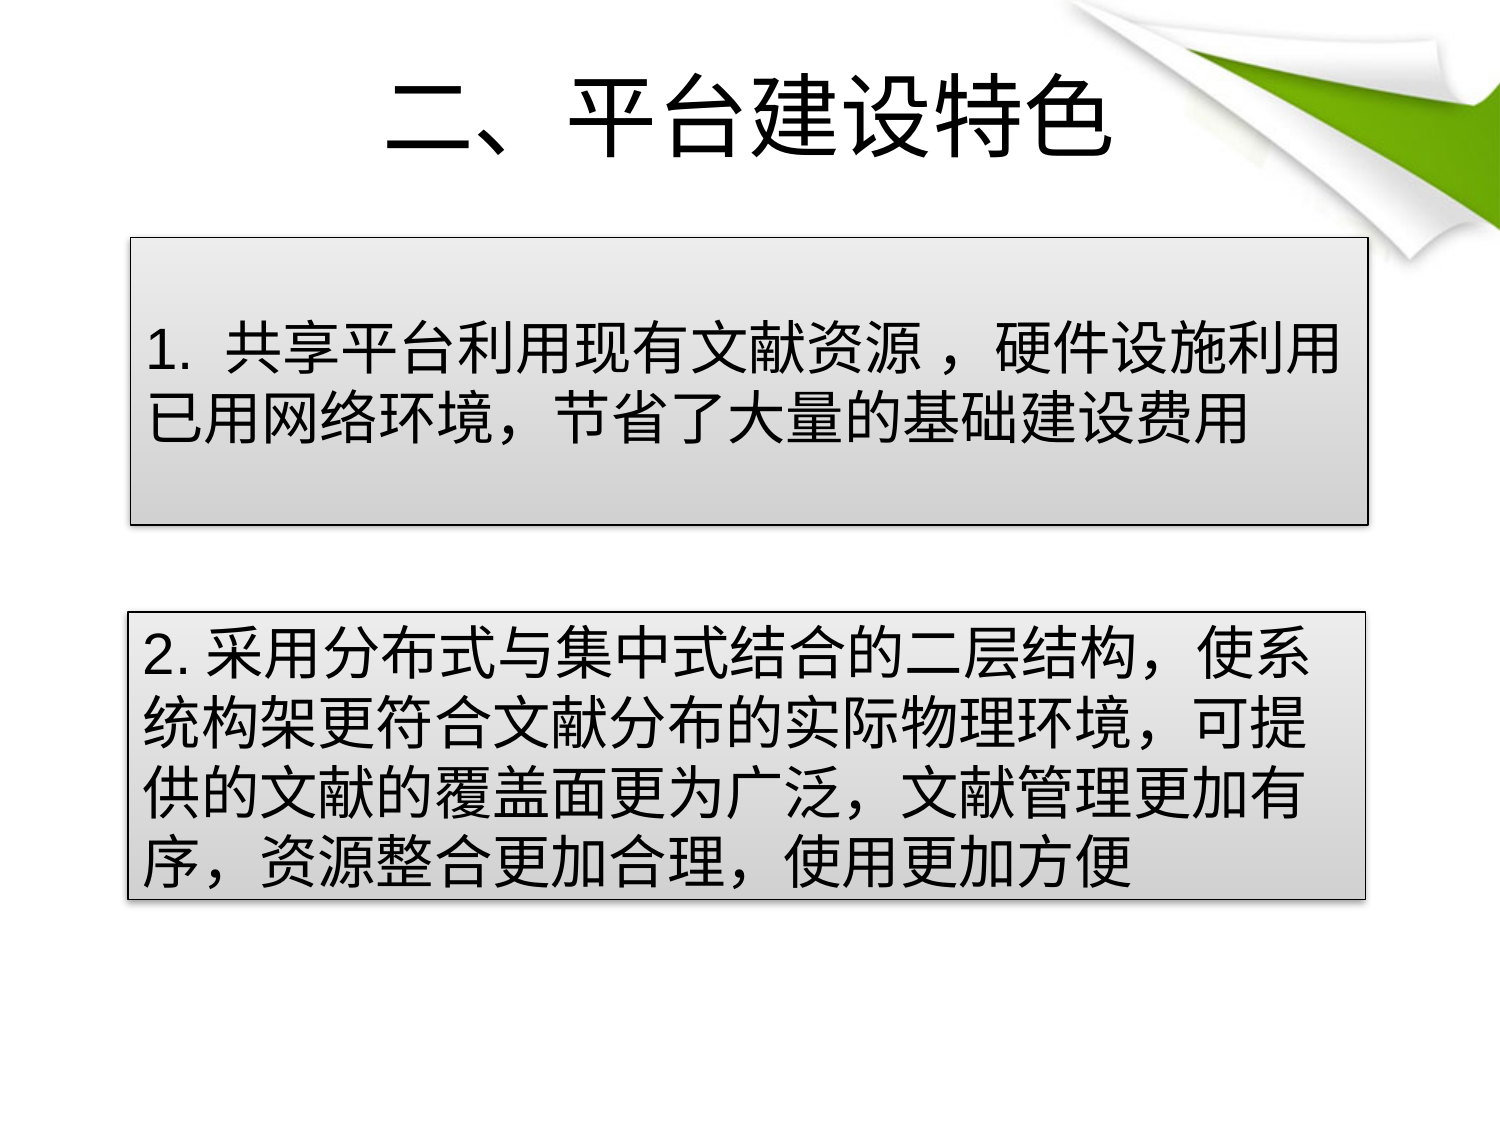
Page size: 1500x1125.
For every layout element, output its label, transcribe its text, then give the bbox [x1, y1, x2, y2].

picture [0, 0, 1500, 1125]
text_box 1. 共享平台利用现有文献资源 ，硬件设施利用已用网络环境，节省了大量的基础建设费用 [130, 293, 1369, 526]
text_box 二、平台建设特色 [111, 51, 1387, 293]
text_box 2.采用分布式与集中式结合的二层结构，使系统构架更符合文献分布的实际物理环境，可提供的文献的覆盖面更为广泛，文献管理更加有序，资源整合更加合理，使用更加方便 [127, 611, 1366, 900]
